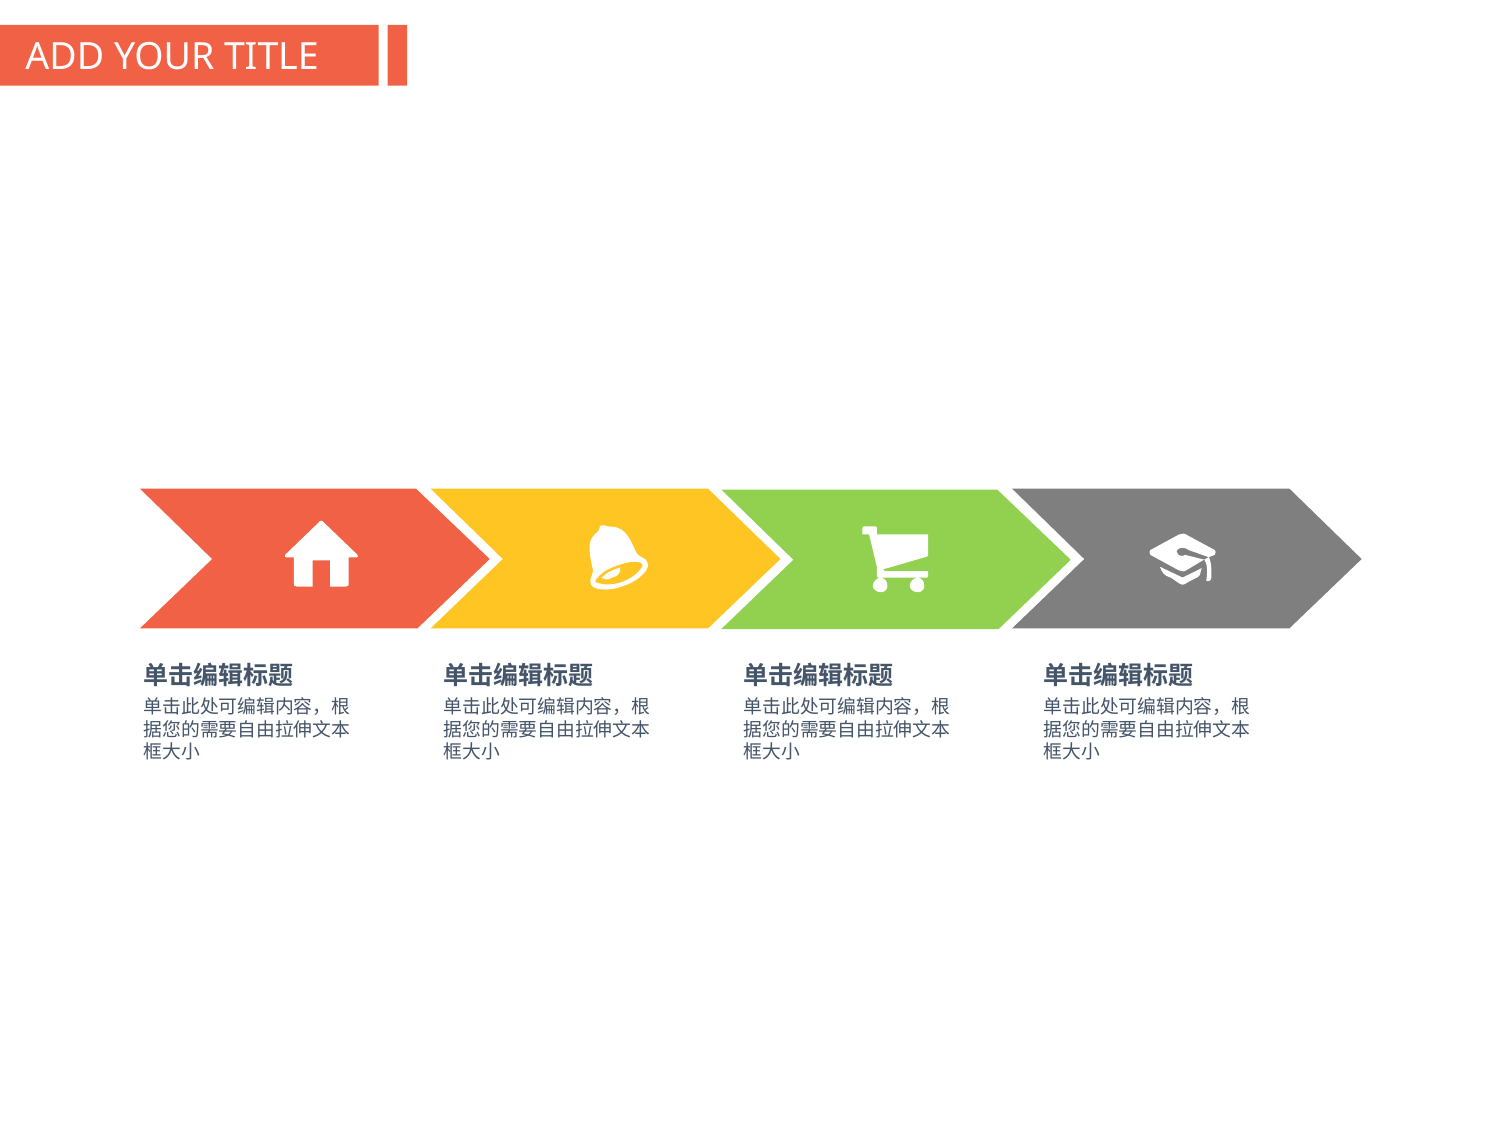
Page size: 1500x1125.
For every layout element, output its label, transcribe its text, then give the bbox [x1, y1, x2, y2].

text_box 单击此处可编辑内容，根据您的需要自由拉伸文本框大小 [443, 694, 660, 763]
text_box 单击编辑标题 [1043, 659, 1284, 690]
text_box 单击此处可编辑内容，根据您的需要自由拉伸文本框大小 [143, 694, 360, 763]
text_box [862, 526, 929, 593]
text_box ADD YOUR TITLE HERE [10, 24, 368, 130]
text_box 单击编辑标题 [443, 659, 684, 690]
text_box [1159, 566, 1202, 585]
text_box [589, 525, 649, 590]
text_box [1149, 533, 1216, 582]
text_box 单击编辑标题 [143, 659, 384, 690]
text_box 单击编辑标题 [743, 659, 984, 690]
text_box [0, 24, 10, 86]
text_box 单击此处可编辑内容，根据您的需要自由拉伸文本框大小 [1043, 694, 1260, 763]
text_box [140, 488, 490, 629]
text_box [284, 520, 358, 587]
text_box [1012, 488, 1362, 629]
text_box [430, 488, 781, 629]
text_box [721, 489, 1071, 630]
text_box [387, 24, 408, 86]
text_box 单击此处可编辑内容，根据您的需要自由拉伸文本框大小 [743, 694, 960, 763]
text_box [368, 24, 379, 86]
